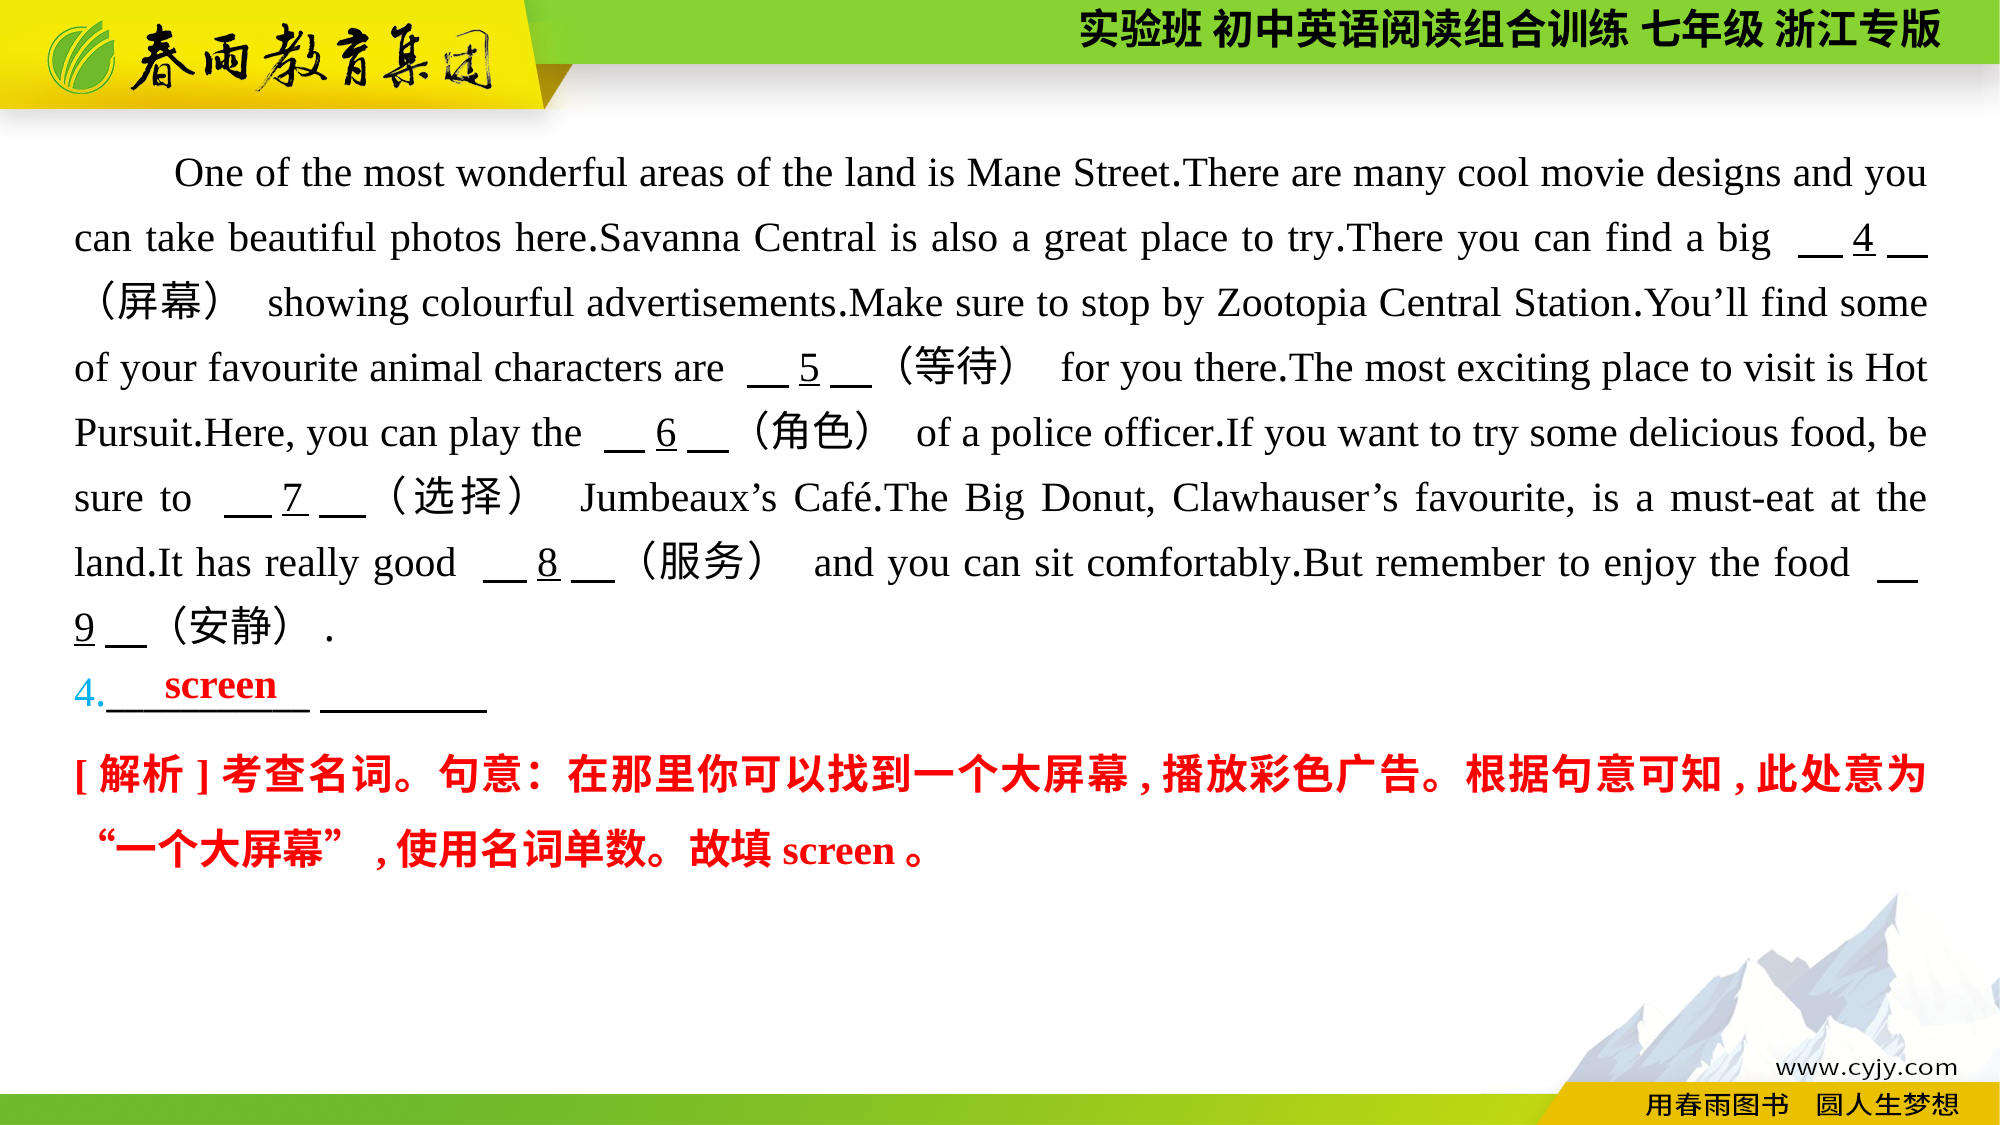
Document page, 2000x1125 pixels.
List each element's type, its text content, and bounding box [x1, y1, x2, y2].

list One of the most wonderful areas of the land is Mane Street.There are many cool movie designs and you can take beautiful photos here.Savanna Central is also a great place to try.There you can find a big 4 （屏幕） showing colourful advertisements.Make sure to stop by Zootopia Central Station.You’ll find some of your favourite animal characters are 5 （等待） for you there.The most exciting place to visit is Hot Pursuit.Here, you can play the 6 （角色） of a police officer.If you want to try some delicious food, be sure to 7 （选择） Jumbeaux’s Café.The Big Donut, Clawhauser’s favourite, is a must-eat at the land.It has really good 8 （服务） and you can sit comfortably.But remember to enjoy the food 9 （安静）. 4.___________ [59, 122, 1944, 715]
text_box [解析]考查名词。句意：在那里你可以找到一个大屏幕,播放彩色广告。根据句意可知,此处意为“一个大屏幕”,使用名词单数。故填screen。 [59, 715, 1944, 881]
text_box screen [150, 649, 293, 715]
picture [0, 0, 2000, 1125]
